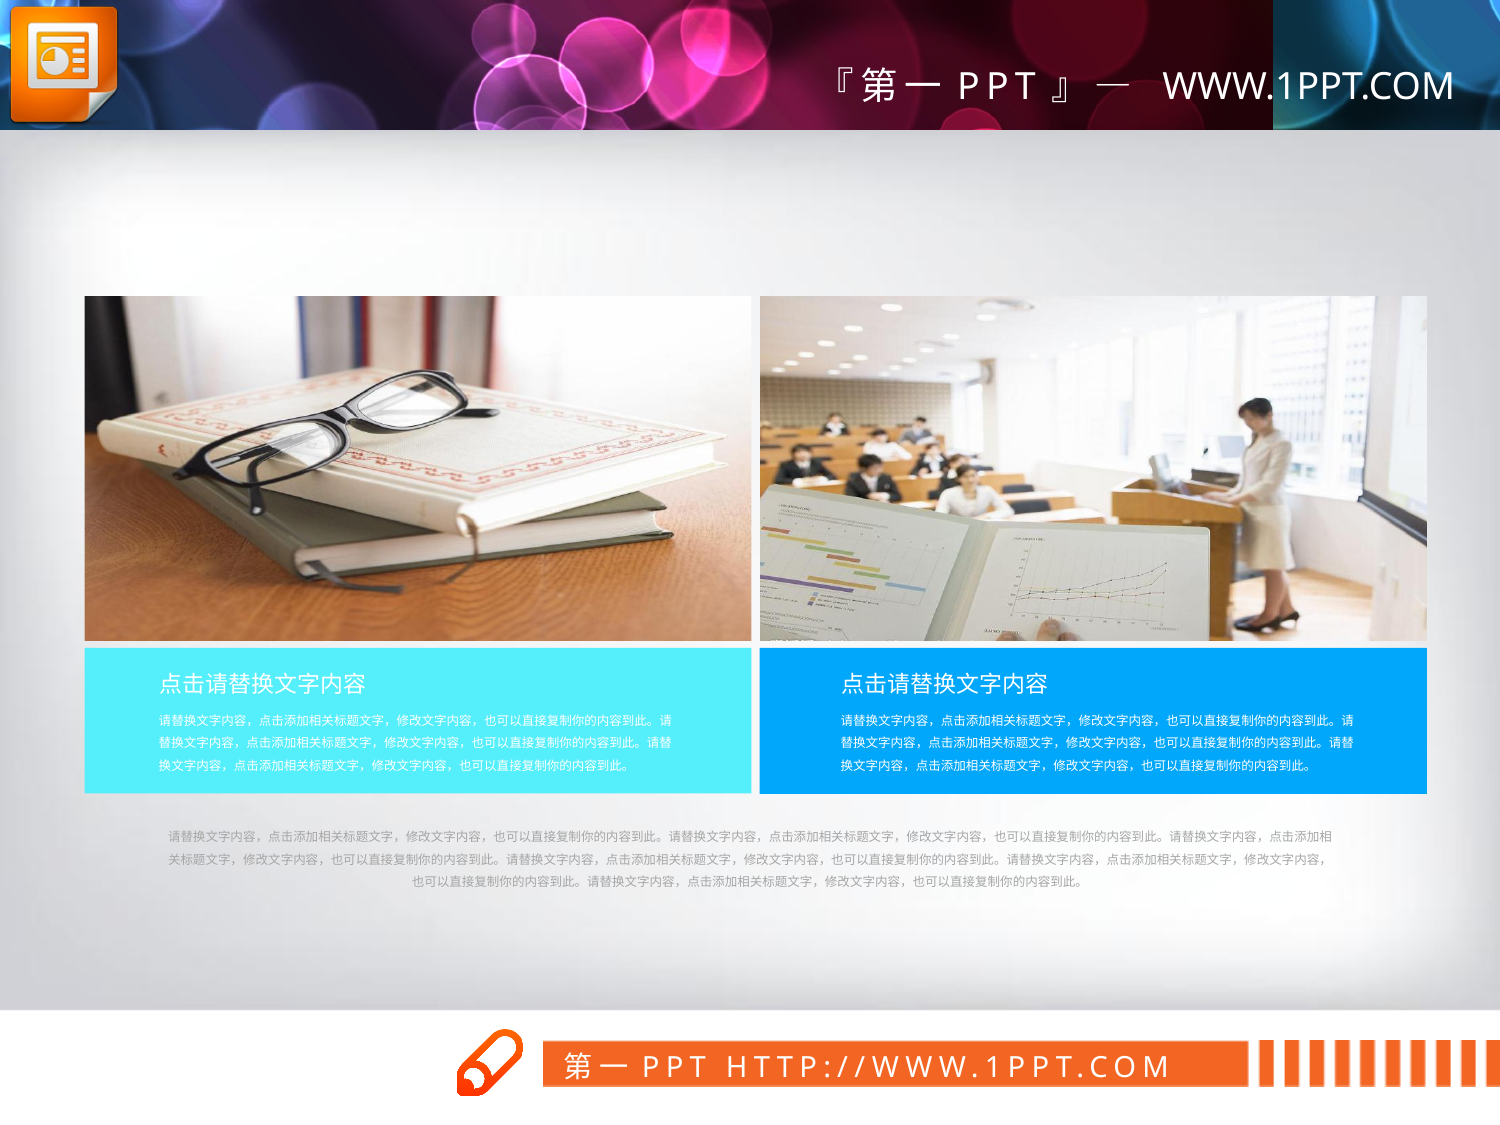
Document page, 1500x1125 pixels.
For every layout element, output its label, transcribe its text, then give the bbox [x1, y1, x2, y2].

text_box 点击请替换文字内容 [825, 660, 1065, 705]
text_box 点击请替换文字内容 [143, 660, 383, 705]
text_box 请替换文字内容，点击添加相关标题文字，修改文字内容，也可以直接复制你的内容到此。请替换文字内容，点击添加相关标题文字，修改文字内容，也可以直接复制你的内容到此。请替换文字内容，点击添加相关标题文字，修改文字内容，也可以直接复制你的内容到此。 [142, 696, 691, 781]
text_box 请替换文字内容，点击添加相关标题文字，修改文字内容，也可以直接复制你的内容到此。请替换文字内容，点击添加相关标题文字，修改文字内容，也可以直接复制你的内容到此。请替换文字内容，点击添加相关标题文字，修改文字内容，也可以直接复制你的内容到此。 [824, 696, 1373, 781]
text_box 请替换文字内容，点击添加相关标题文字，修改文字内容，也可以直接复制你的内容到此。请替换文字内容，点击添加相关标题文字，修改文字内容，也可以直接复制你的内容到此。请替换文字内容，点击添加相关标题文字，修改文字内容，也可以直接复制你的内容到此。请替换文字内容，点击添加相关标题文字，修改文字内容，也可以直接复制你的内容到此。请替换文字内容，点击添加相关标题文字，修改文字内容，也可以直接复制你的内容到此。请替换文字内容，点击添加相关标题文字，修改文字内容，也可以直接复制你的内容到此。 [150, 814, 1361, 897]
text_box [84, 296, 752, 641]
picture [543, 1040, 1500, 1087]
picture [0, 0, 1500, 1012]
text_box [759, 647, 1427, 794]
text_box [760, 296, 1427, 641]
text_box [84, 647, 752, 794]
